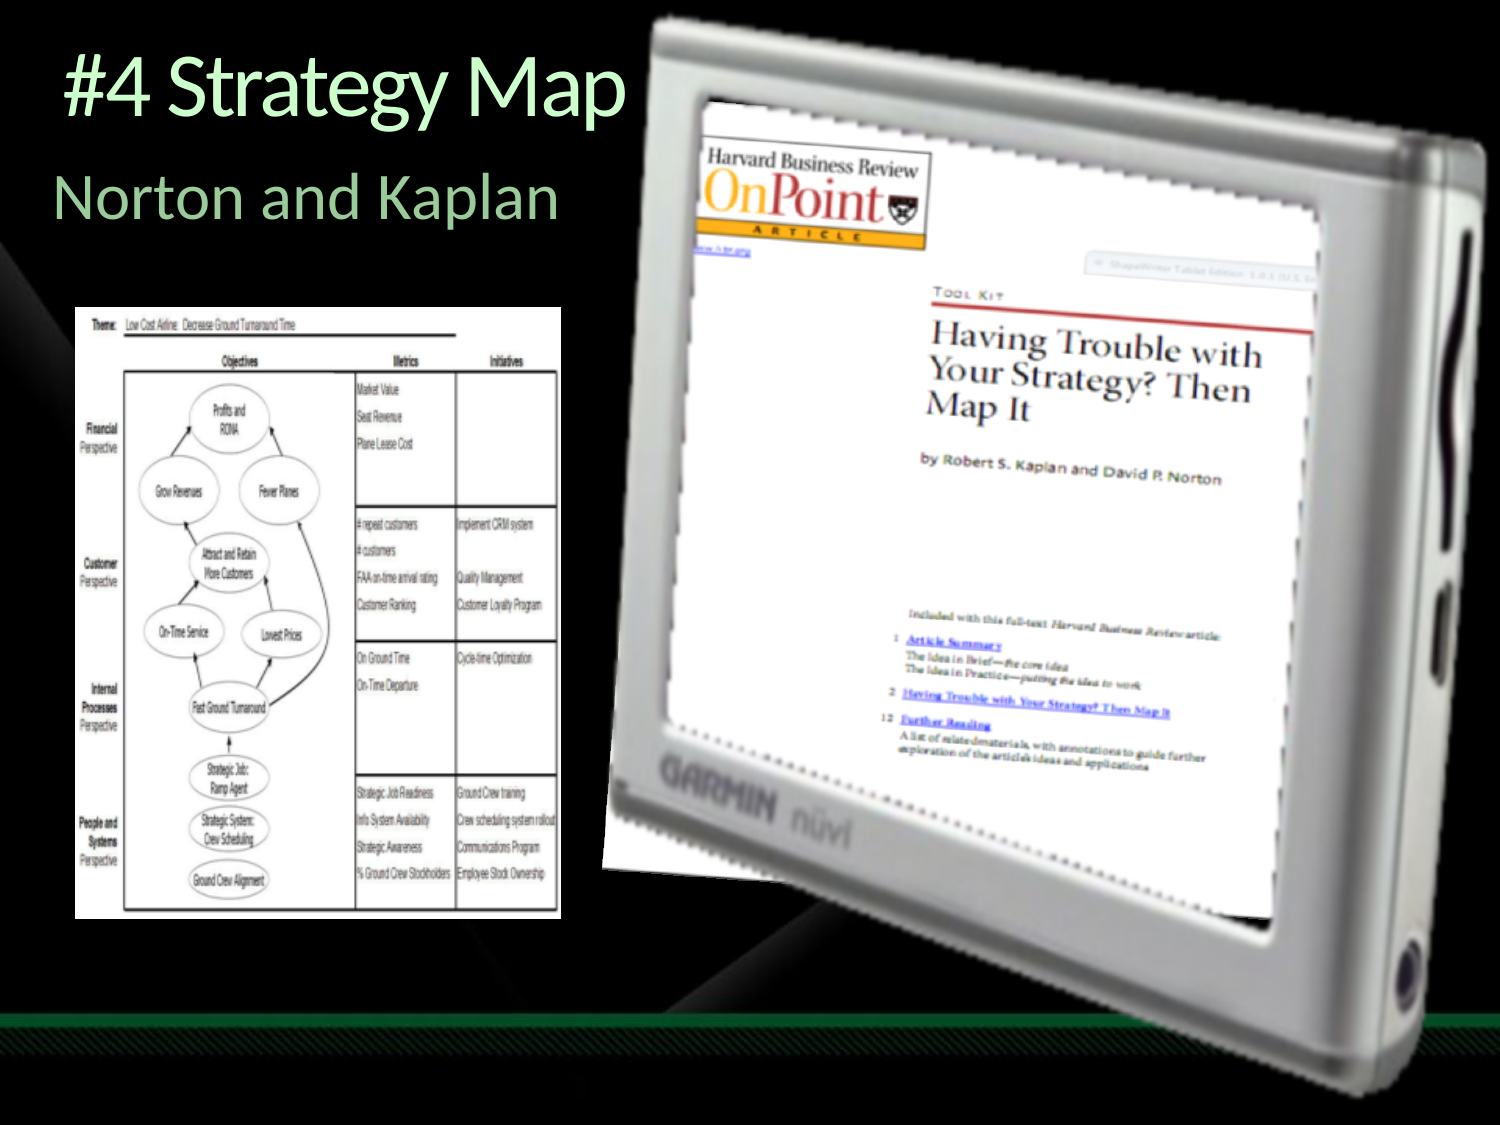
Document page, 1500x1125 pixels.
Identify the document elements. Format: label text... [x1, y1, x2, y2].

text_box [589, 0, 1500, 1125]
title #4 Strategy Map [62, 37, 584, 138]
list Norton and Kaplan [37, 162, 584, 236]
picture [0, 0, 589, 1125]
